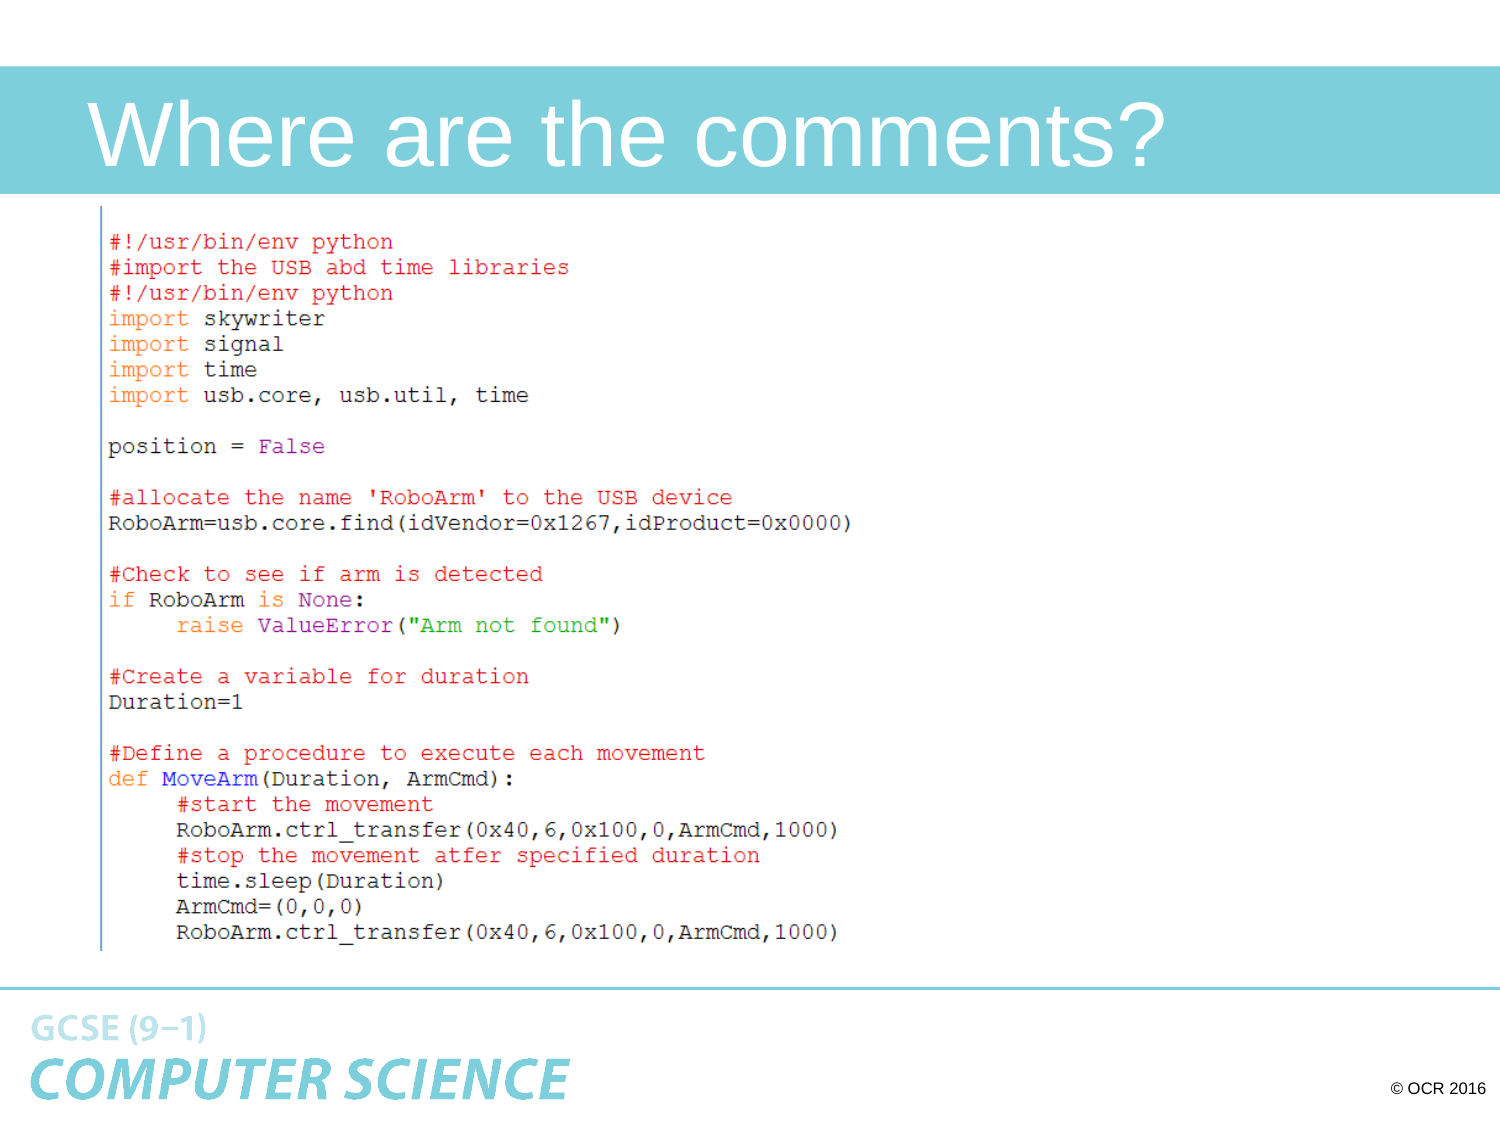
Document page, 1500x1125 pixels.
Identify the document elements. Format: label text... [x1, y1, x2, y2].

picture [0, 987, 1500, 1124]
title Where are the comments? [0, 66, 1500, 194]
picture [100, 206, 1044, 951]
